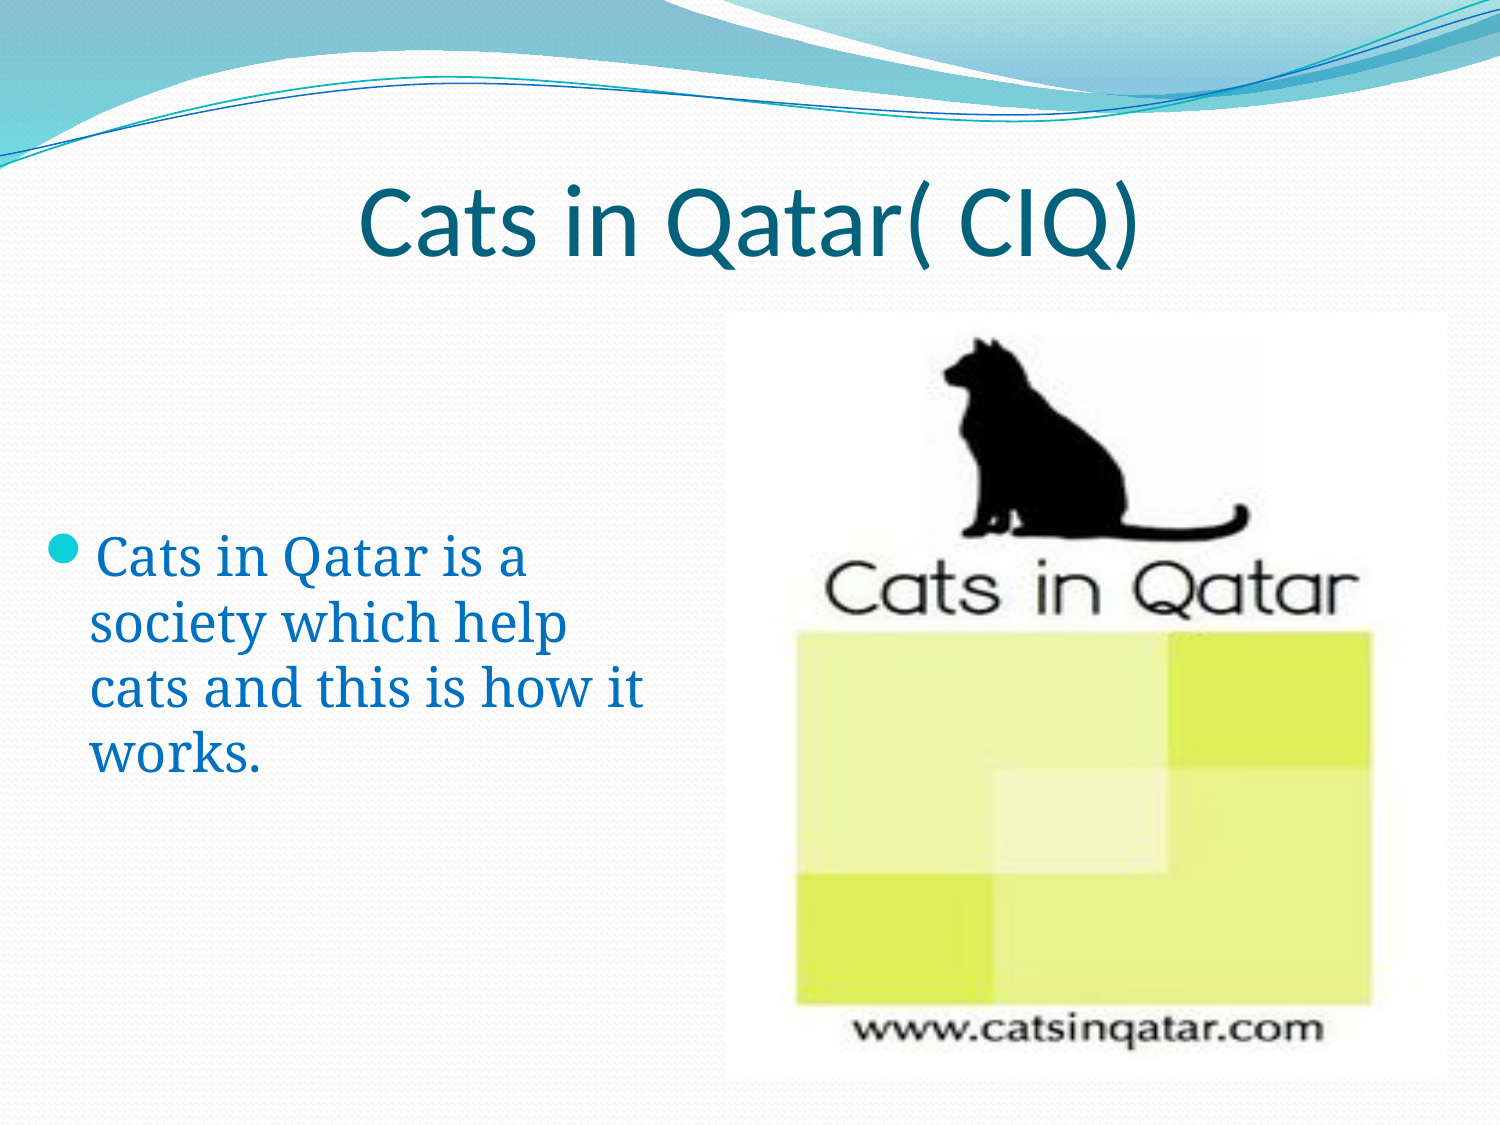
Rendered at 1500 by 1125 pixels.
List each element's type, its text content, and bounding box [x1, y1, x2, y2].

list Cats in Qatar is a society which help cats and this is how it works. [29, 515, 692, 1125]
picture [726, 314, 1448, 1079]
title Cats in Qatar( CIQ) [76, 90, 1427, 278]
